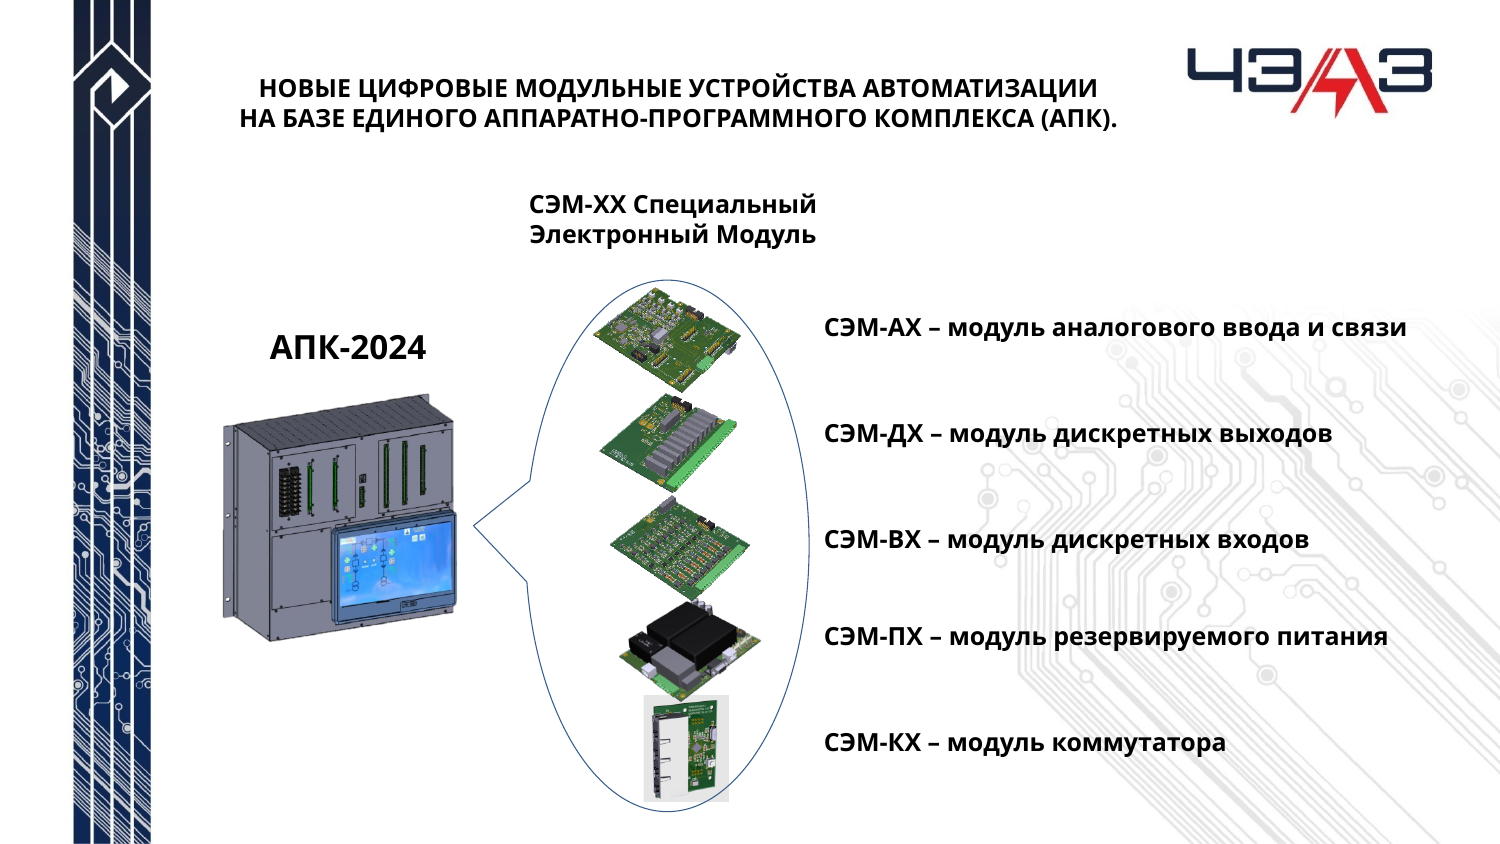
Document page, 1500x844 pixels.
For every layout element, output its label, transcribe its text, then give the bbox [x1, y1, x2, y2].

text_box СЭМ-XX Специальный Электронный Модуль [513, 181, 833, 256]
picture [0, 0, 1500, 844]
text_box АПК-2024 [242, 319, 455, 374]
text_box [734, 322, 811, 784]
text_box СЭМ-ПX – модуль резервируемого питания [809, 612, 1424, 658]
text_box СЭМ-ВX – модуль дискретных входов [809, 516, 1424, 562]
text_box СЭМ-КX – модуль коммутатора [809, 719, 1424, 764]
text_box СЭМ-ДX – модуль дискретных выходов [809, 410, 1424, 455]
text_box НОВЫЕ ЦИФРОВЫЕ МОДУЛЬНЫЕ УСТРОЙСТВА АВТОМАТИЗАЦИИ НА БАЗЕ ЕДИНОГО АППАРАТНО-ПРОГРАММНОГО КОМПЛЕКСА (АПК). [171, 65, 1187, 140]
text_box [471, 334, 692, 814]
text_box СЭМ-AX – модуль аналогового ввода и связи [809, 304, 1424, 349]
